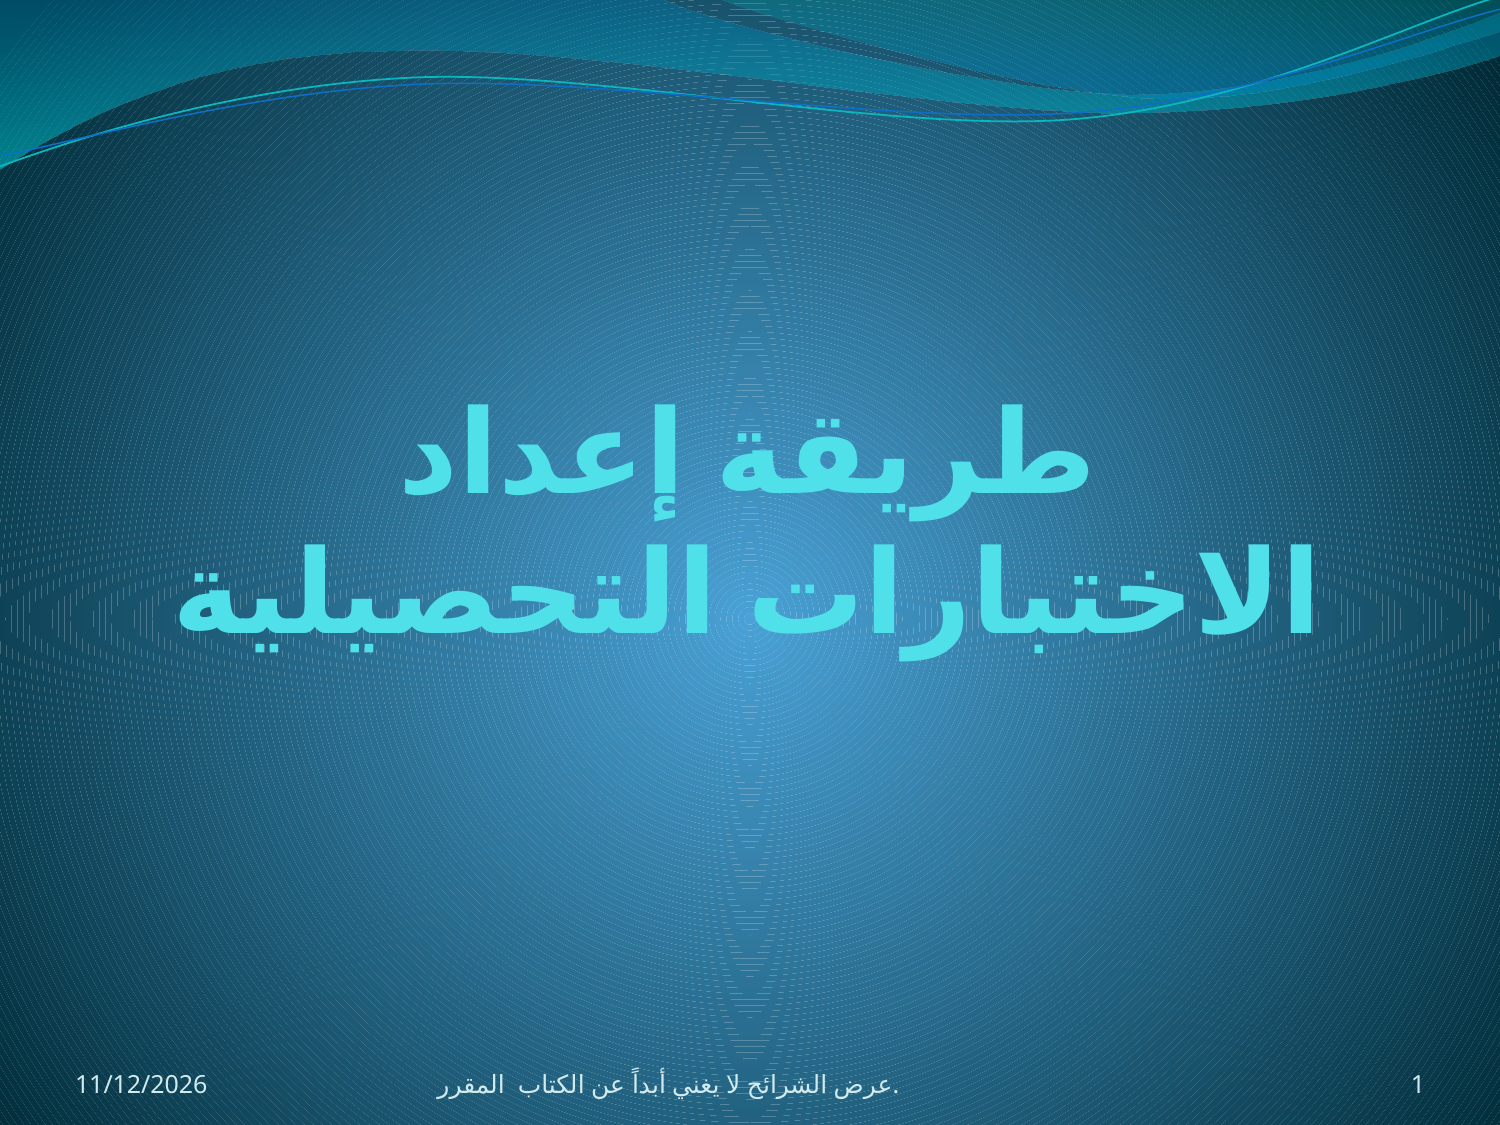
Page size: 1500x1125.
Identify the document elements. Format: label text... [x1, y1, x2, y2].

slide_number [75, 1042, 425, 1103]
slide_number 1 [1299, 1042, 1425, 1103]
title طريقة إعداد الاختبارات التحصيلية [165, 397, 1334, 657]
footer عرض الشرائح لا يغني أبداً عن الكتاب المقرر. [437, 1042, 988, 1103]
